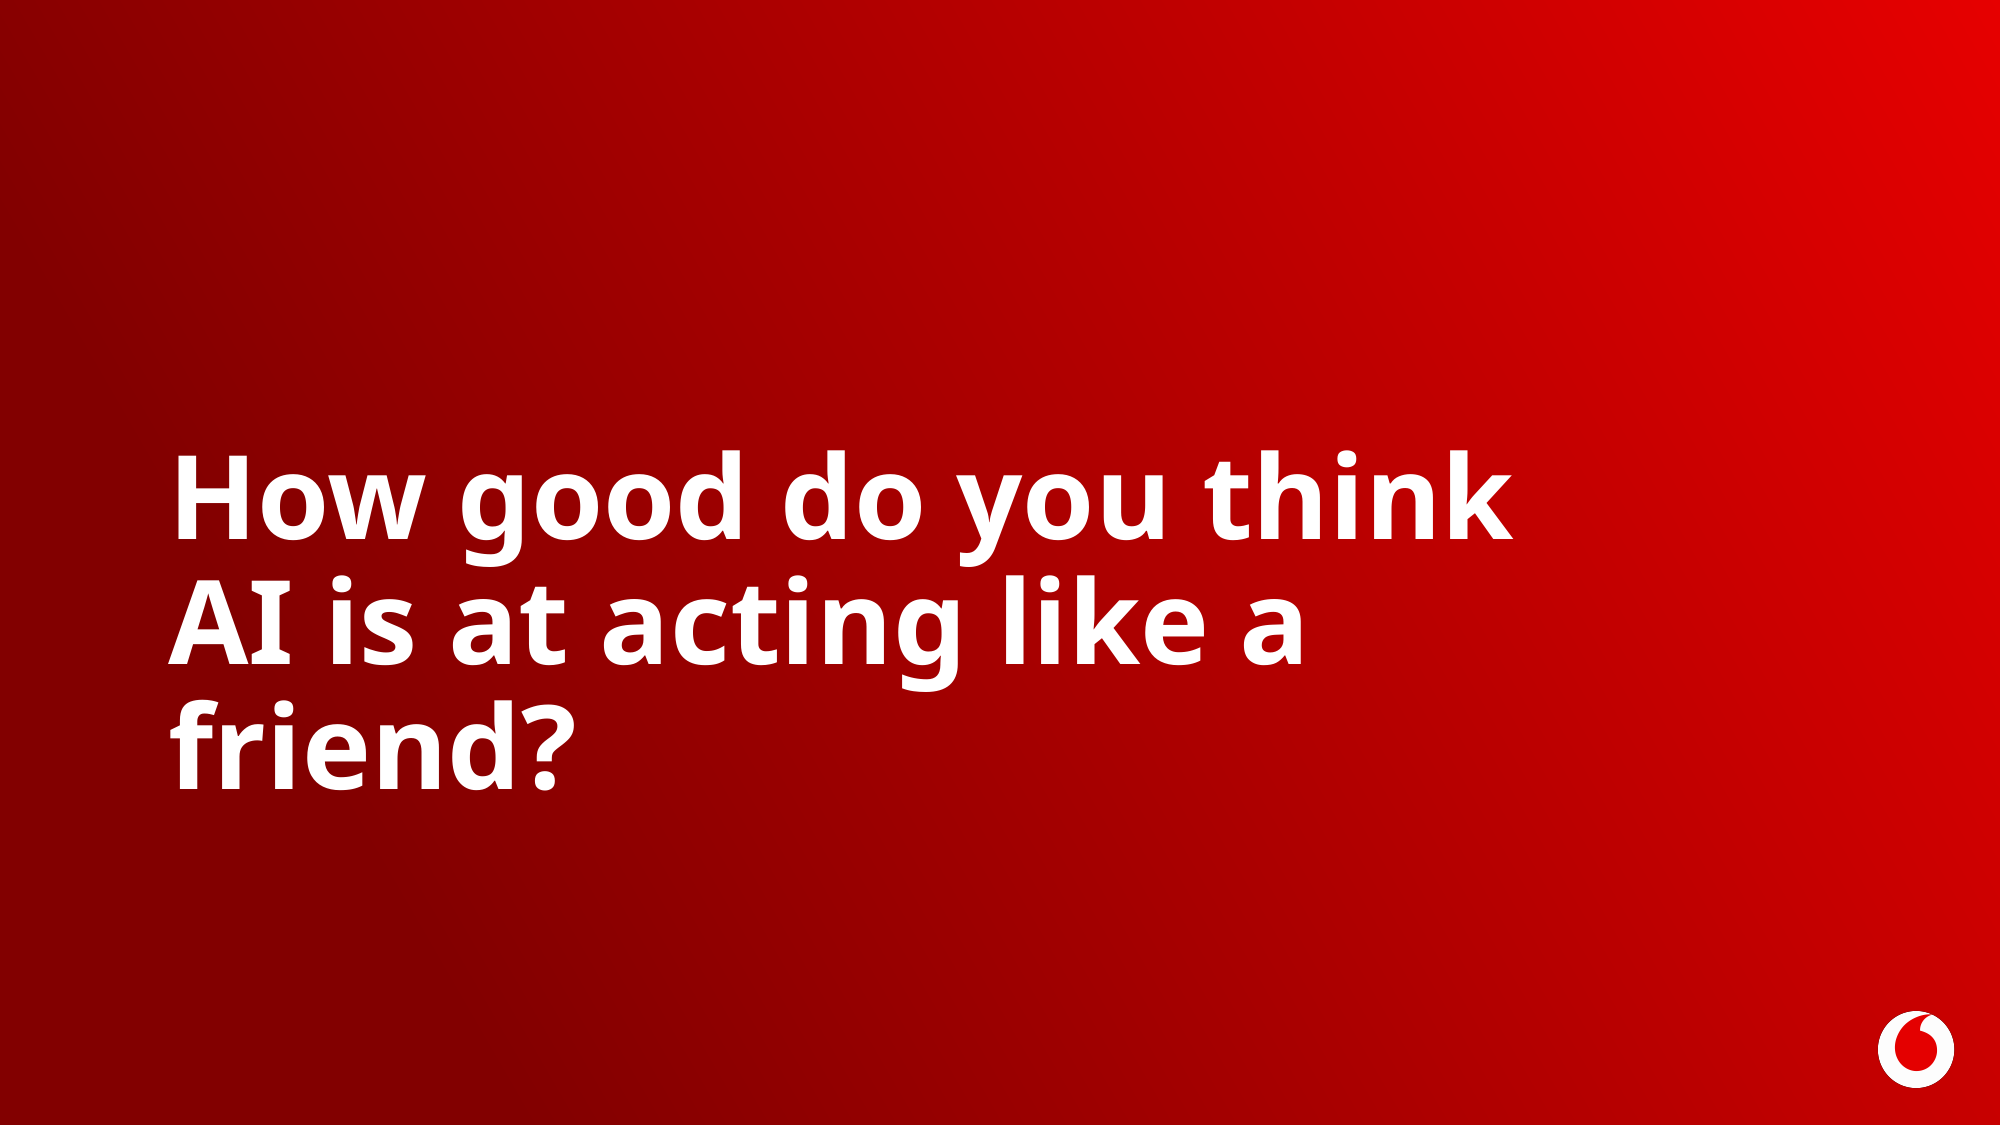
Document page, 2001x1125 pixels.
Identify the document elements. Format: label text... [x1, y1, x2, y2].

text_box How good do you think AI is at acting like a friend? [168, 437, 1563, 778]
picture [1874, 1007, 1963, 1092]
